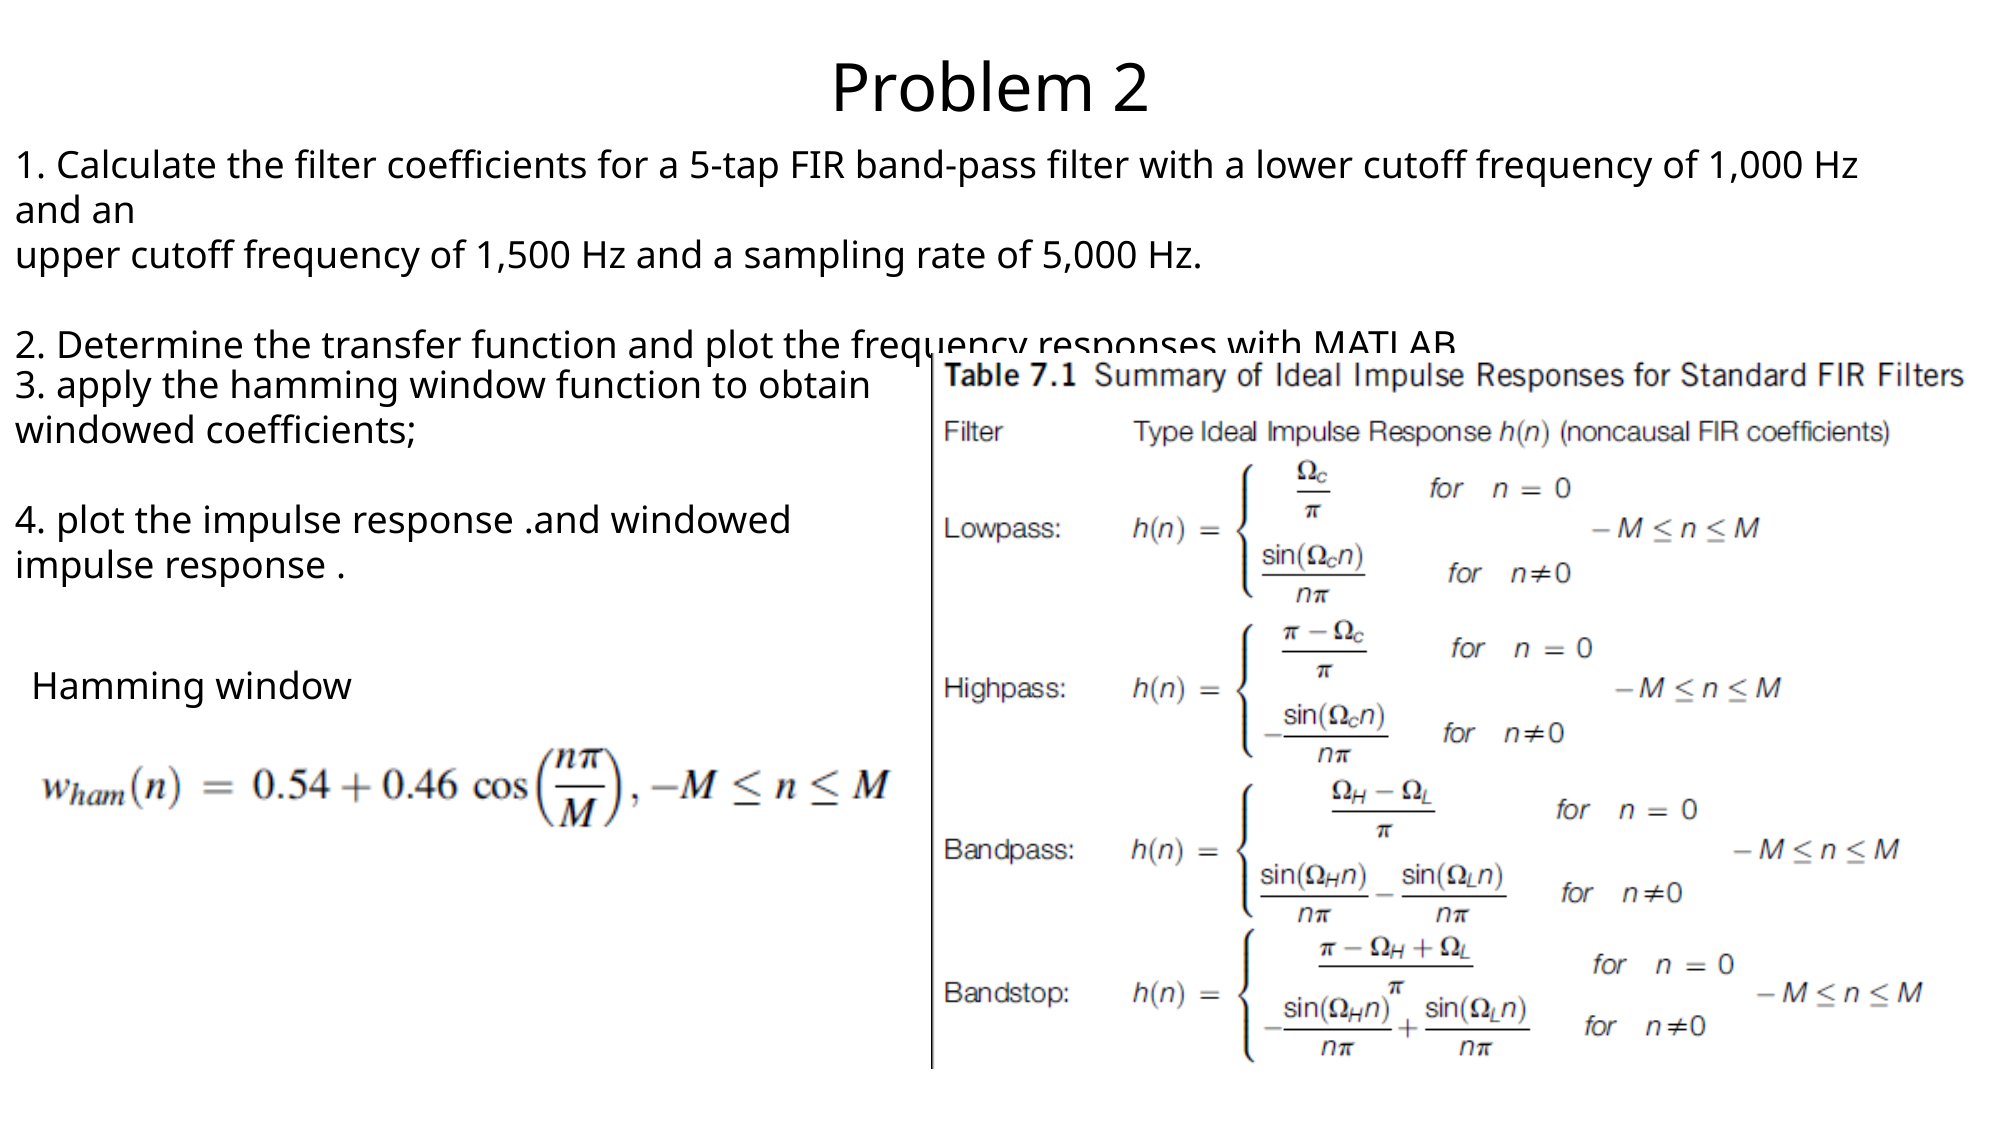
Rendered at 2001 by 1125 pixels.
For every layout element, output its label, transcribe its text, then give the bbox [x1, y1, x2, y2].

picture [27, 738, 912, 836]
picture [931, 353, 1980, 1069]
text_box 1. Calculate the filter coefficients for a 5-tap FIR band-pass filter with a lower cutoff frequency of 1,000 Hz and an upper cutoff frequency of 1,500 Hz and a sampling rate of 5,000 Hz. 2. Determine the transfer function and plot the frequency responses with MATLAB. [0, 133, 1907, 373]
text_box Problem 2 [815, 37, 1167, 133]
text_box Hamming window [16, 654, 368, 715]
